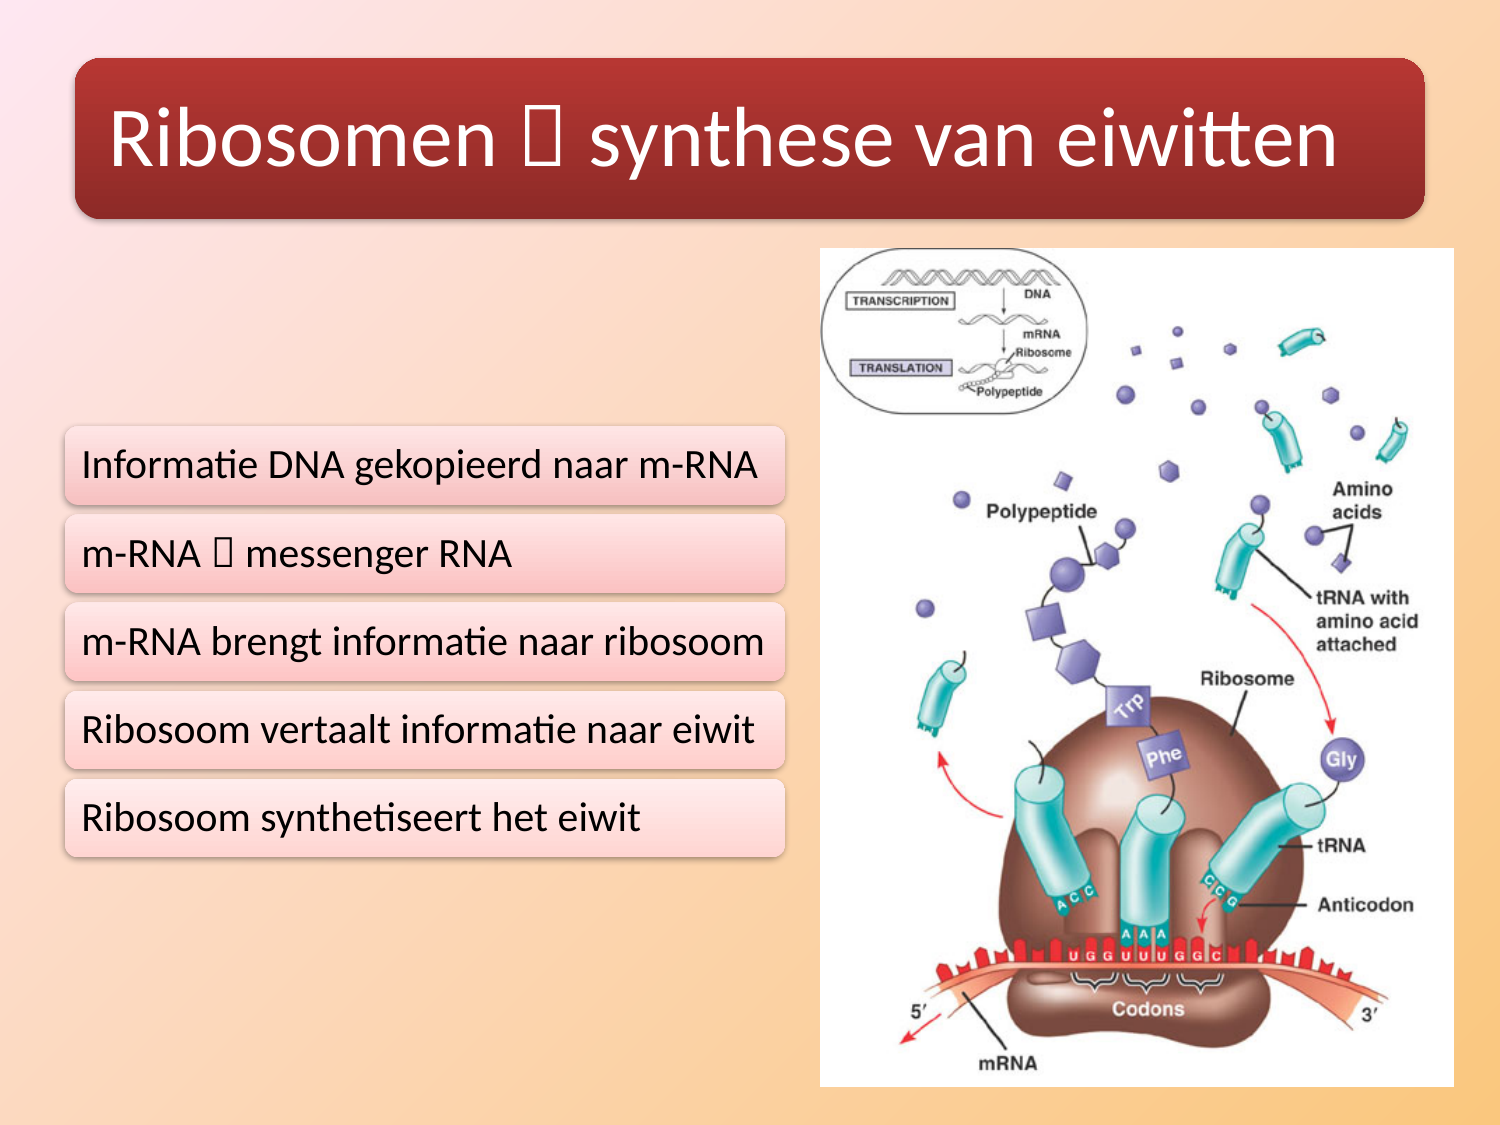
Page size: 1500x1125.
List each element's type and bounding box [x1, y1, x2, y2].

text_box [64, 295, 786, 988]
text_box [74, 44, 1426, 233]
picture [820, 248, 1454, 1087]
